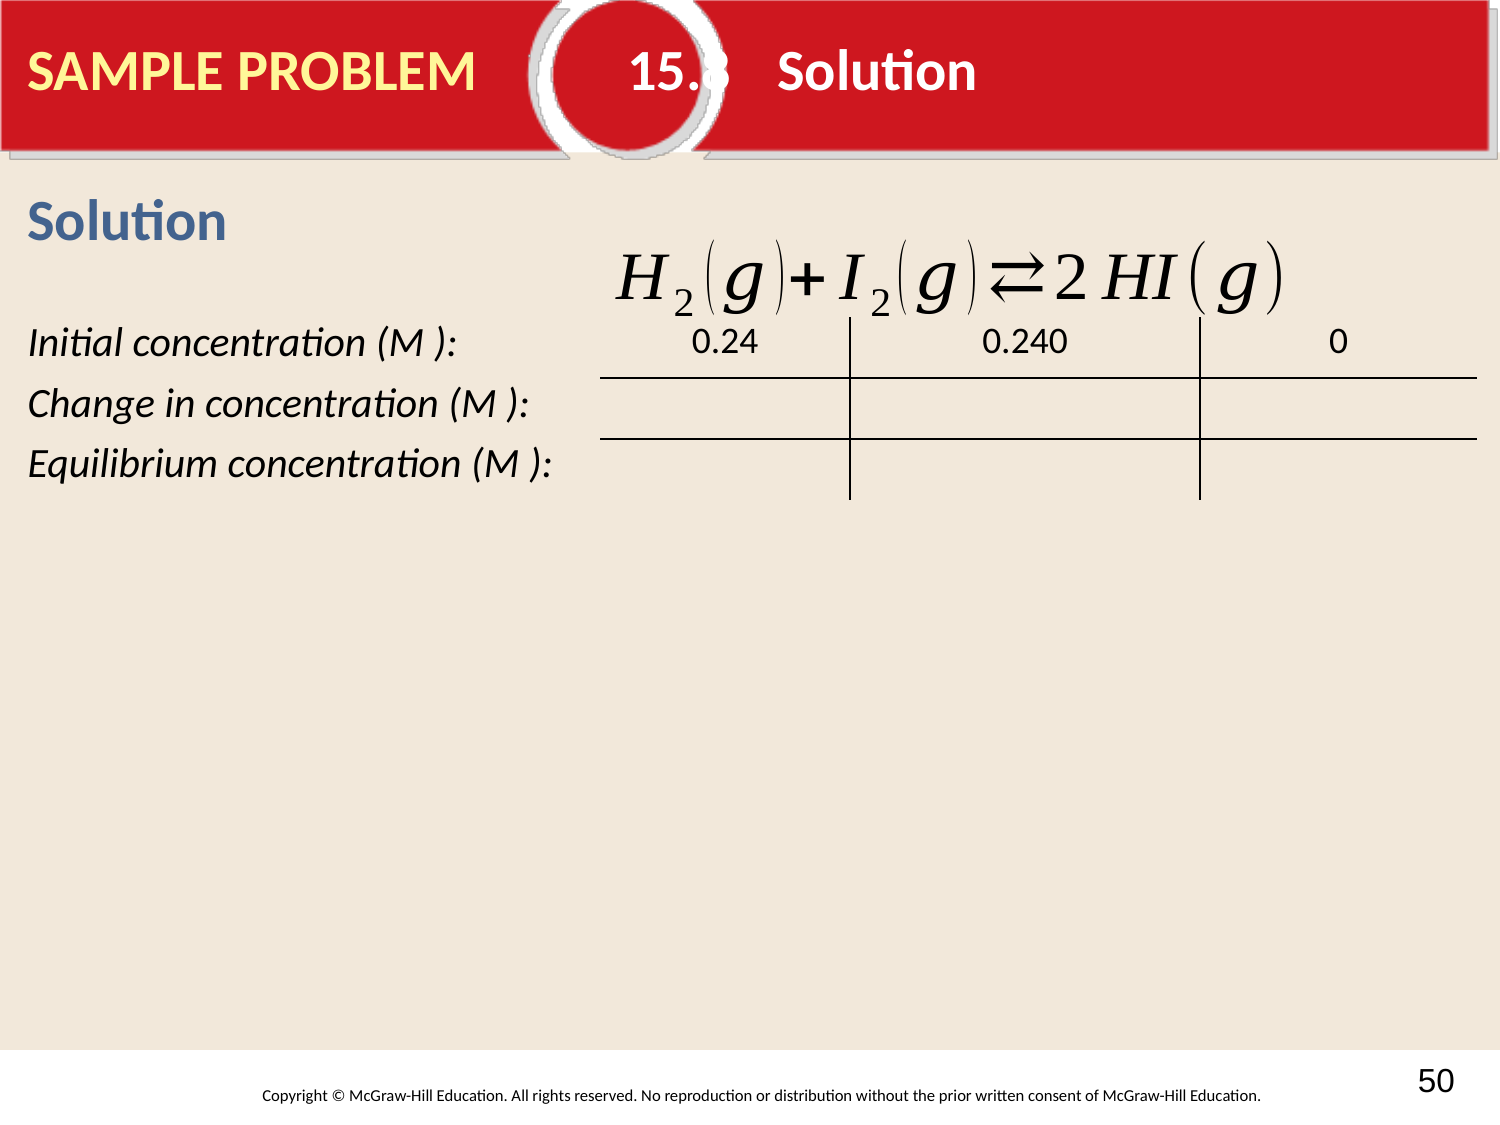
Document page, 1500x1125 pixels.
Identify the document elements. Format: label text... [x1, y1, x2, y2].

title SAMPLE PROBLEM 15.8 Solution [12, 24, 1475, 113]
list Solution [12, 174, 1478, 236]
picture [0, 0, 1500, 162]
